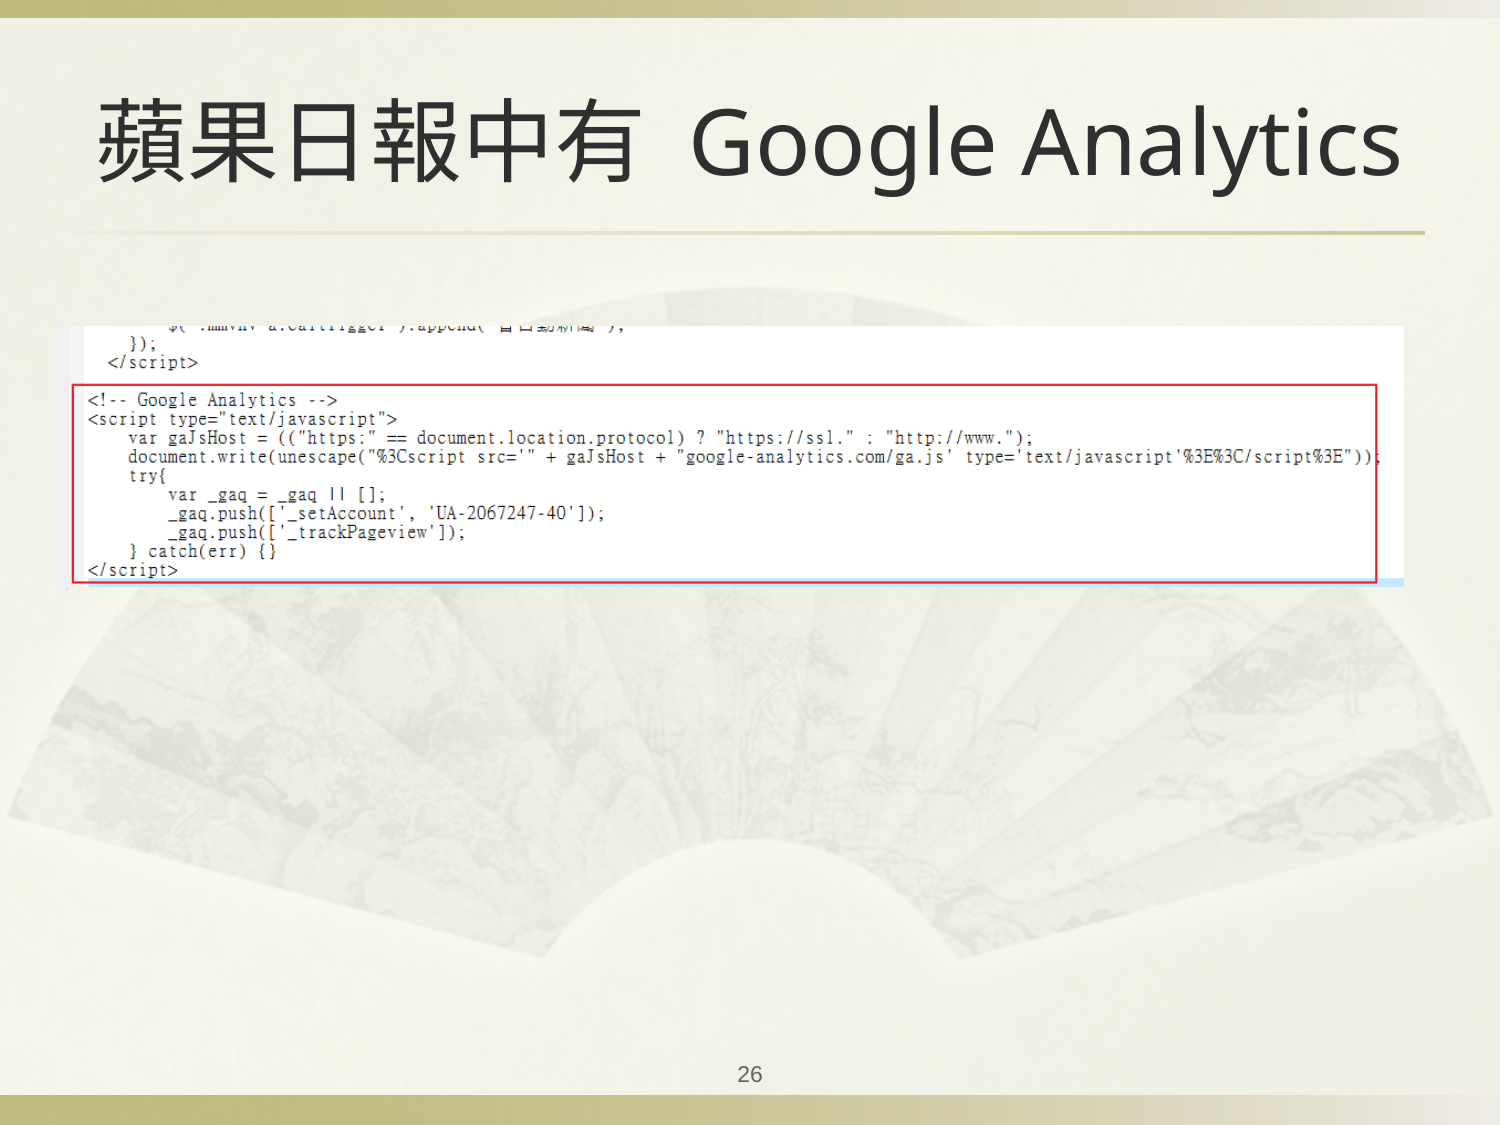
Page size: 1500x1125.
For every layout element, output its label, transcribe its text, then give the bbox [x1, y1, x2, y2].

slide_number 26 [675, 1050, 825, 1097]
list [52, 325, 1404, 587]
title 蘋果日報中有 Google Analytics [75, 45, 1425, 233]
